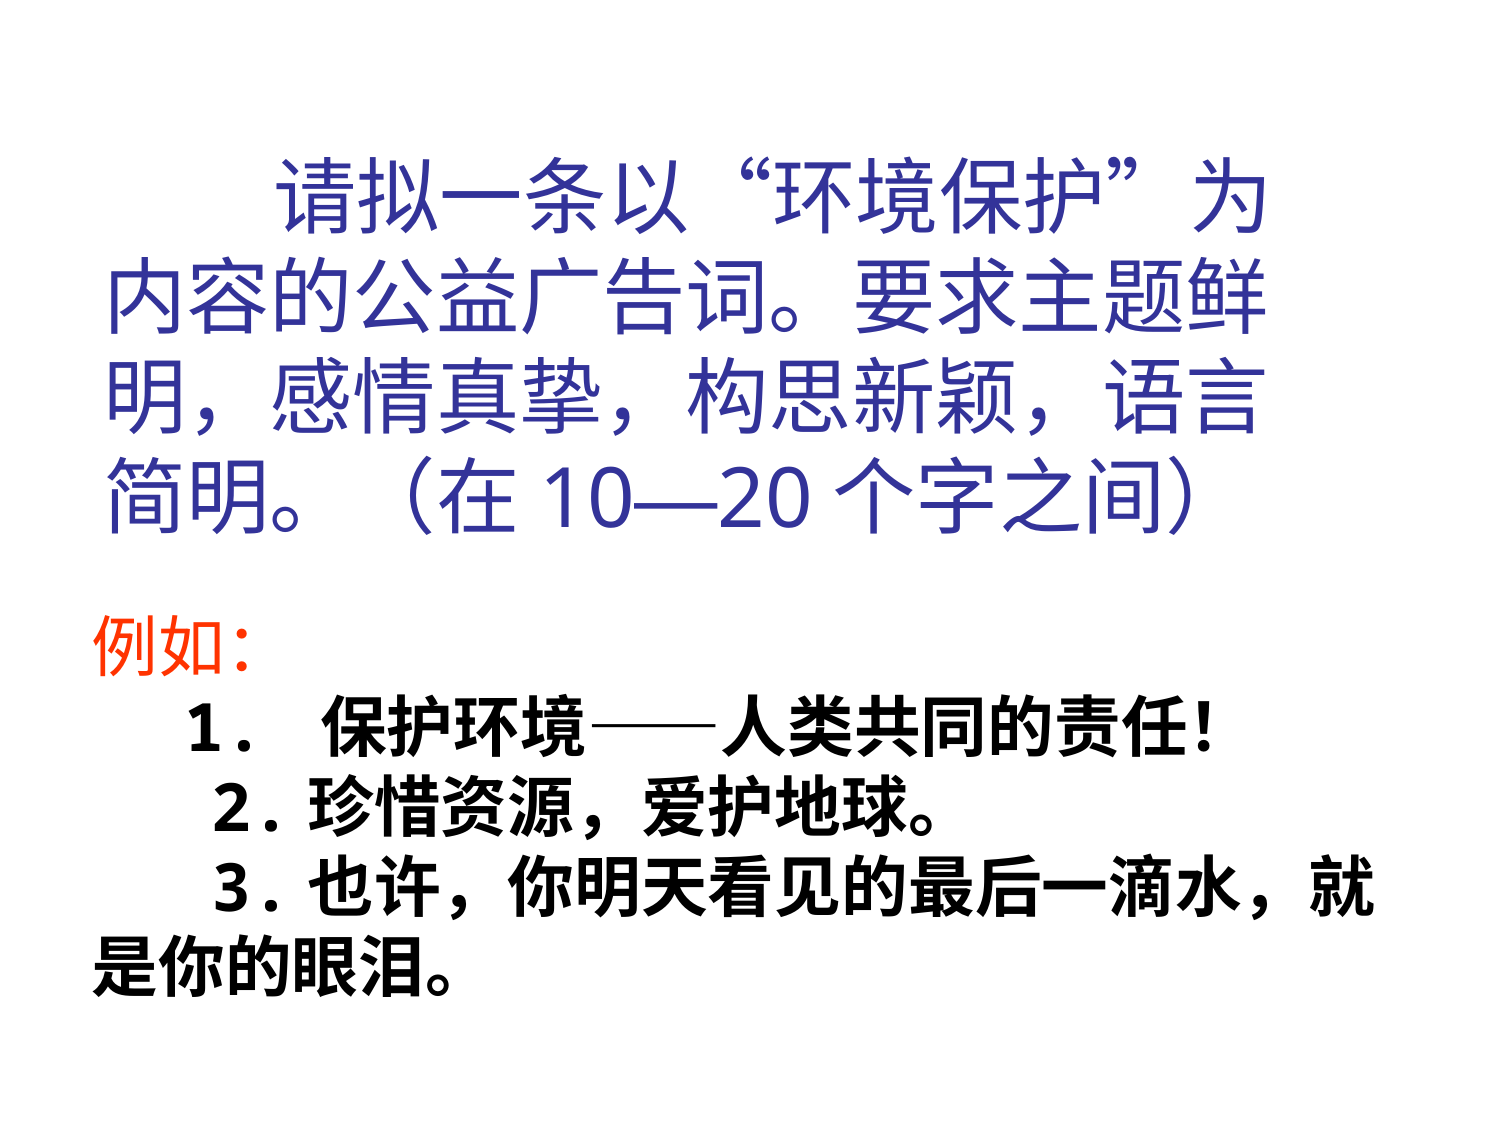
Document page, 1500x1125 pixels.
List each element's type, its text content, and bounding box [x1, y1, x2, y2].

text_box 例如： 1. 保护环境——人类共同的责任！ 2.珍惜资源，爱护地球。 3.也许，你明天看见的最后一滴水，就是你的眼泪。 [76, 597, 1436, 1013]
text_box 请拟一条以“环境保护”为内容的公益广告词。要求主题鲜明，感情真挚，构思新颖，语言简明。（在10—20个字之间） [88, 137, 1294, 552]
